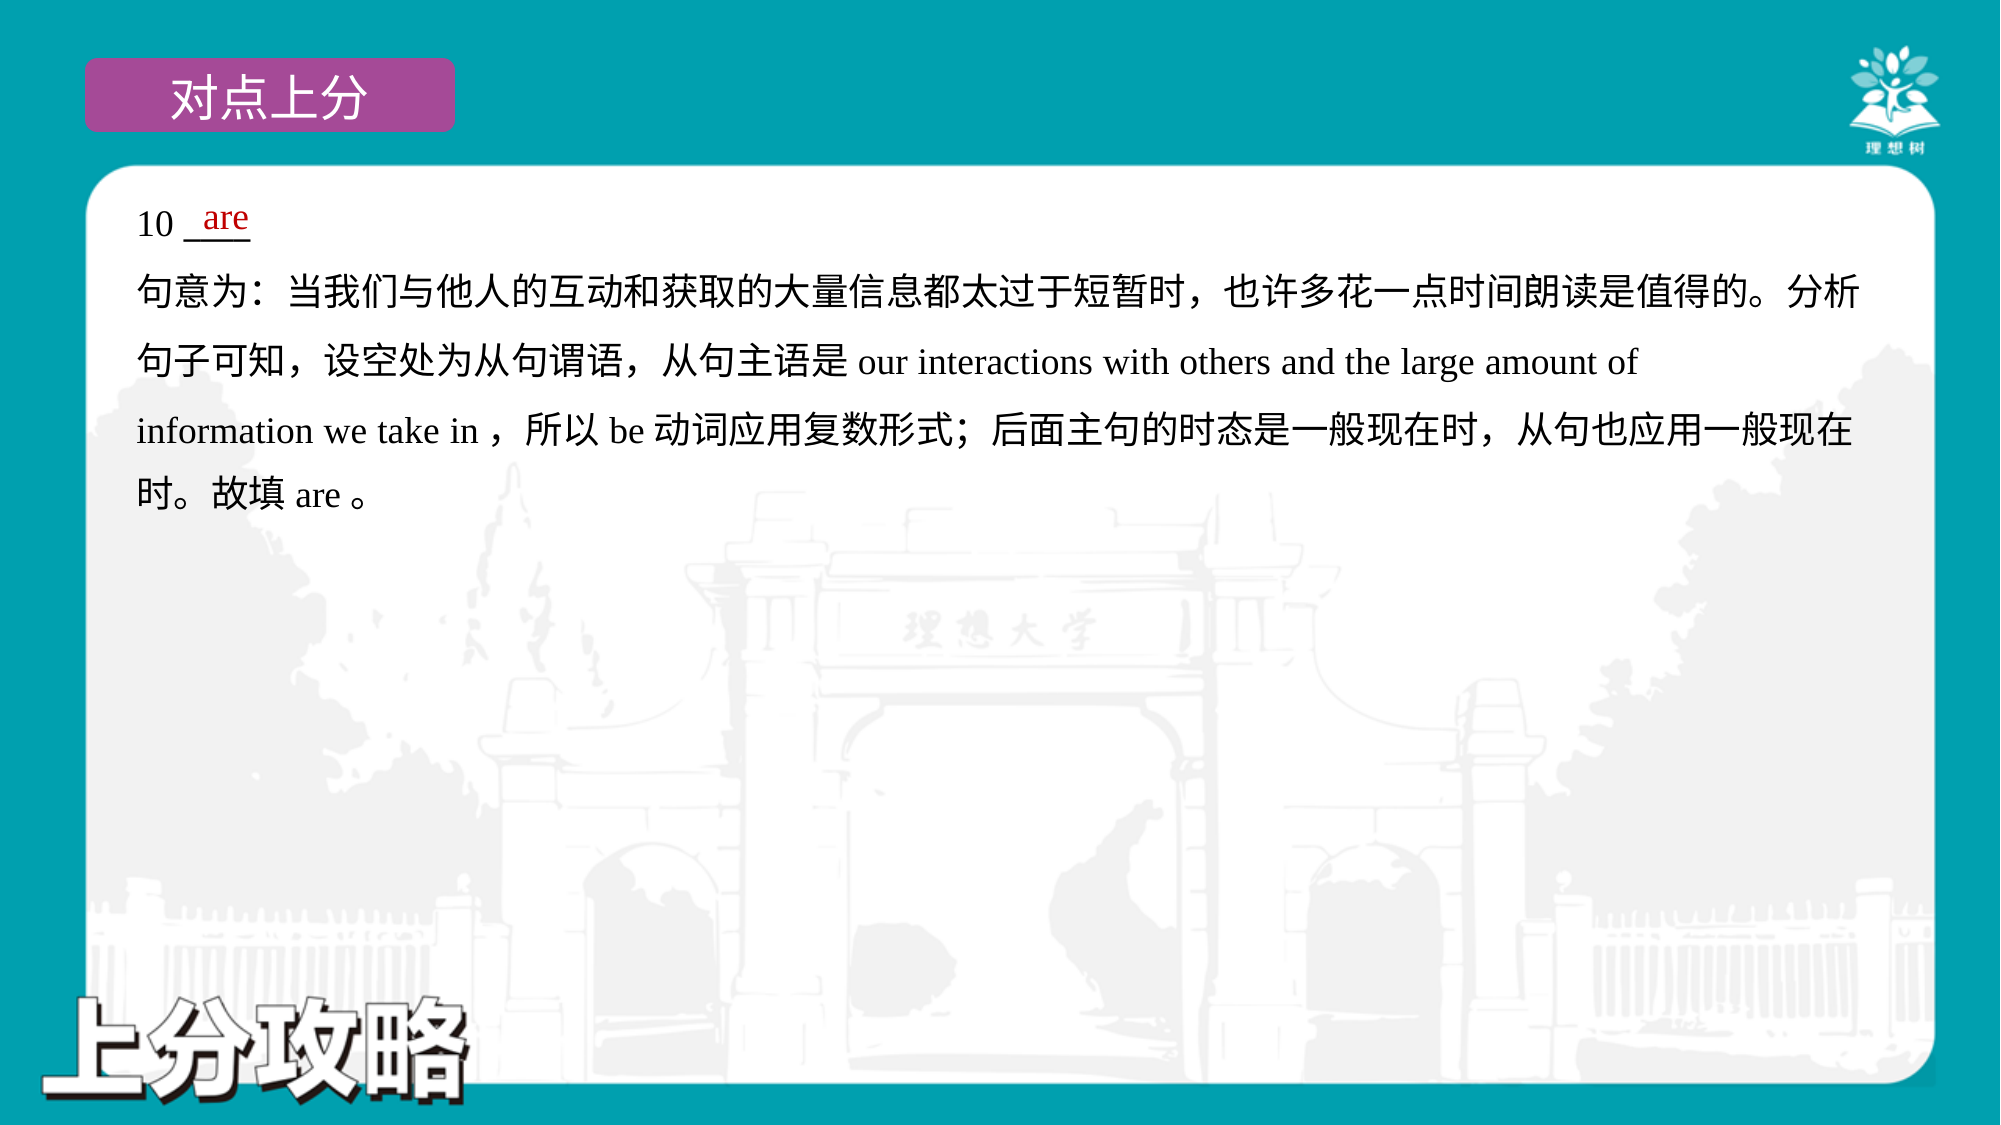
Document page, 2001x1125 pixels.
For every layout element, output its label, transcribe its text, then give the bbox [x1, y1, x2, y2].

picture [0, 0, 2000, 1125]
text_box 10 ____ [136, 176, 1865, 237]
text_box 句意为：当我们与他人的互动和获取的大量信息都太过于短暂时，也许多花一点时间朗读是值得的。分析 句子可知，设空处为从句谓语，从句主语是our interactions with others and the large amount of information we take in，所以be动词应用复数形式；后面主句的时态是一般现在时，从句也应用一般现在 时。故填are。 [136, 244, 1865, 509]
text_box are [189, 170, 263, 230]
